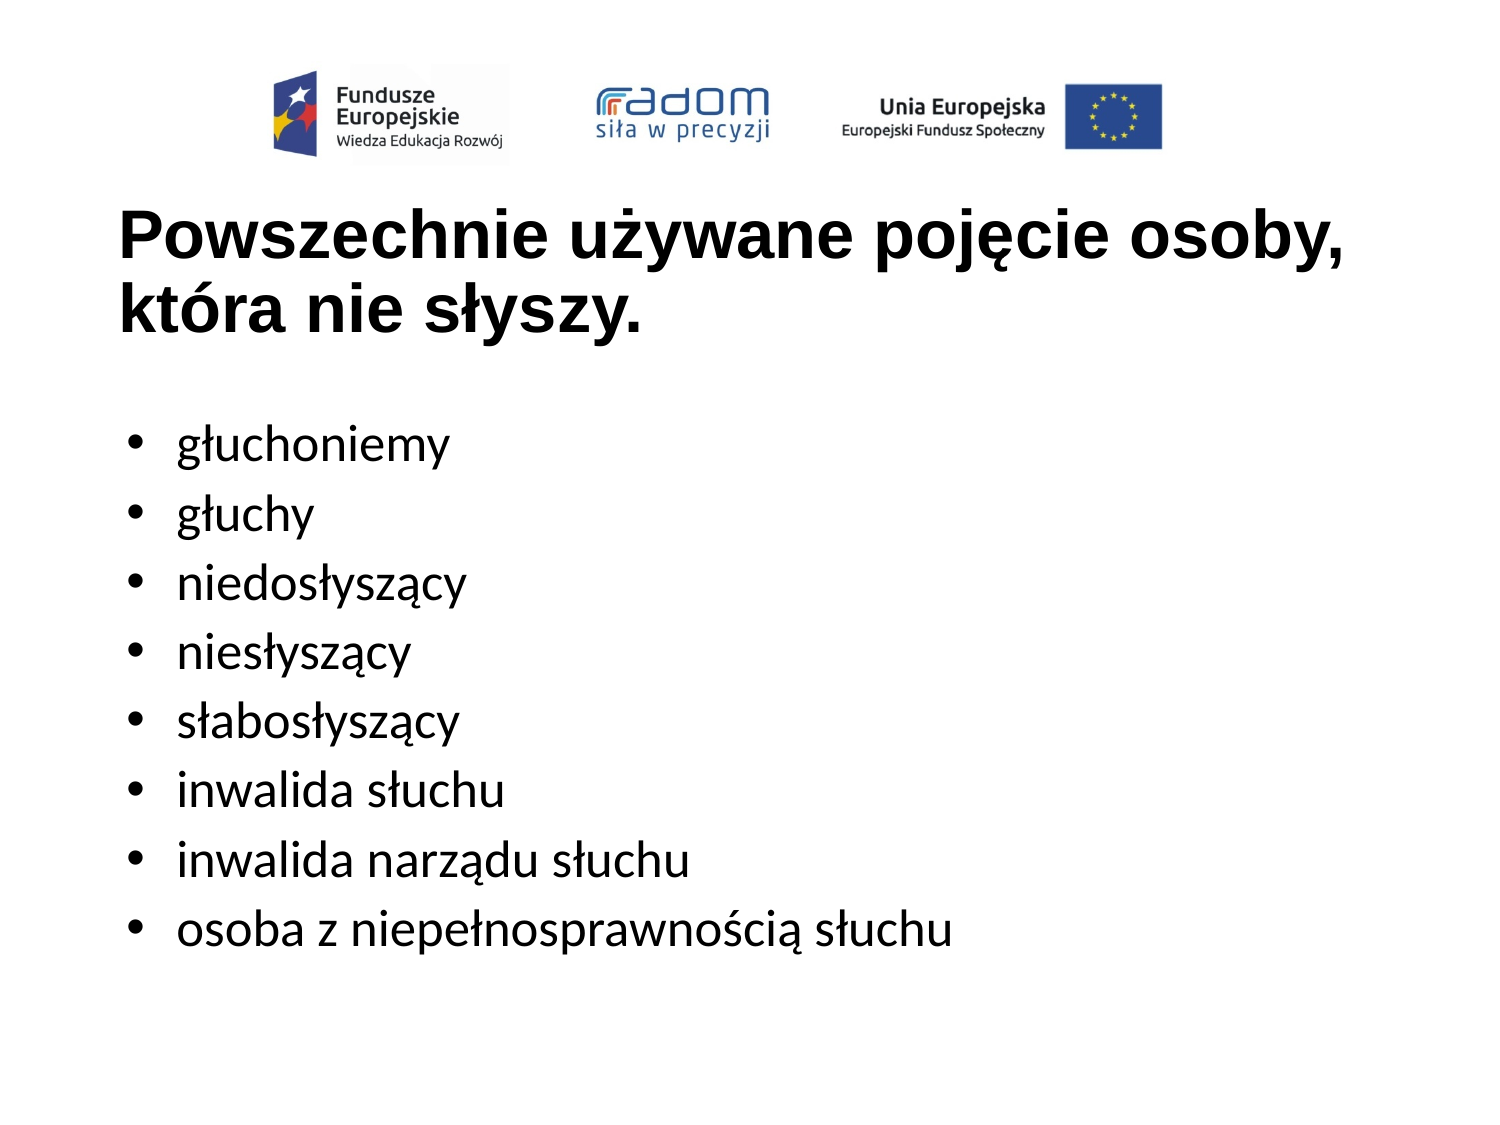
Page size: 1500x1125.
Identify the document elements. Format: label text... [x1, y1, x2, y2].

title Powszechnie używane pojęcie osoby, która nie słyszy. [103, 164, 1397, 383]
list głuchoniemy głuchy niedosłyszący niesłyszący słabosłyszący inwalida słuchu inwalida narządu słuchu osoba z niepełnosprawnością słuchu [99, 408, 1449, 966]
picture [267, 61, 1183, 164]
